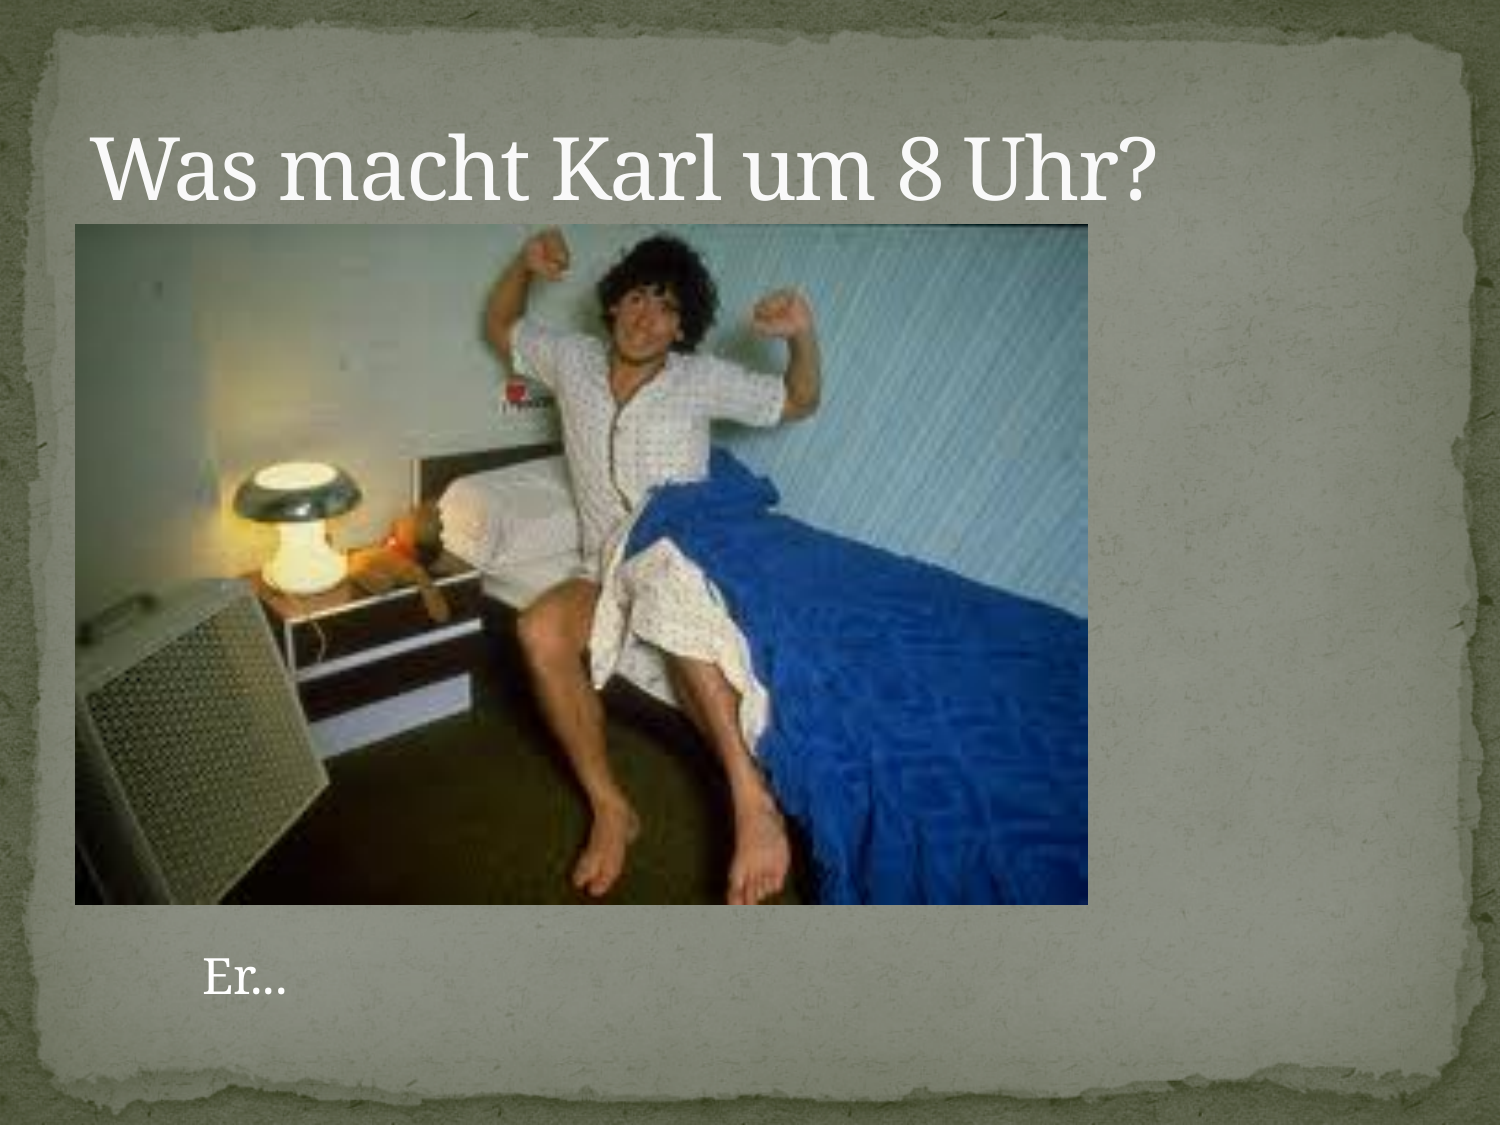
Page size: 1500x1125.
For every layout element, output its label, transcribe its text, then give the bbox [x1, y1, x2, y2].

title Was macht Karl um 8 Uhr? [74, 24, 1425, 225]
text_box Er... [187, 937, 1338, 1013]
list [77, 227, 1086, 903]
